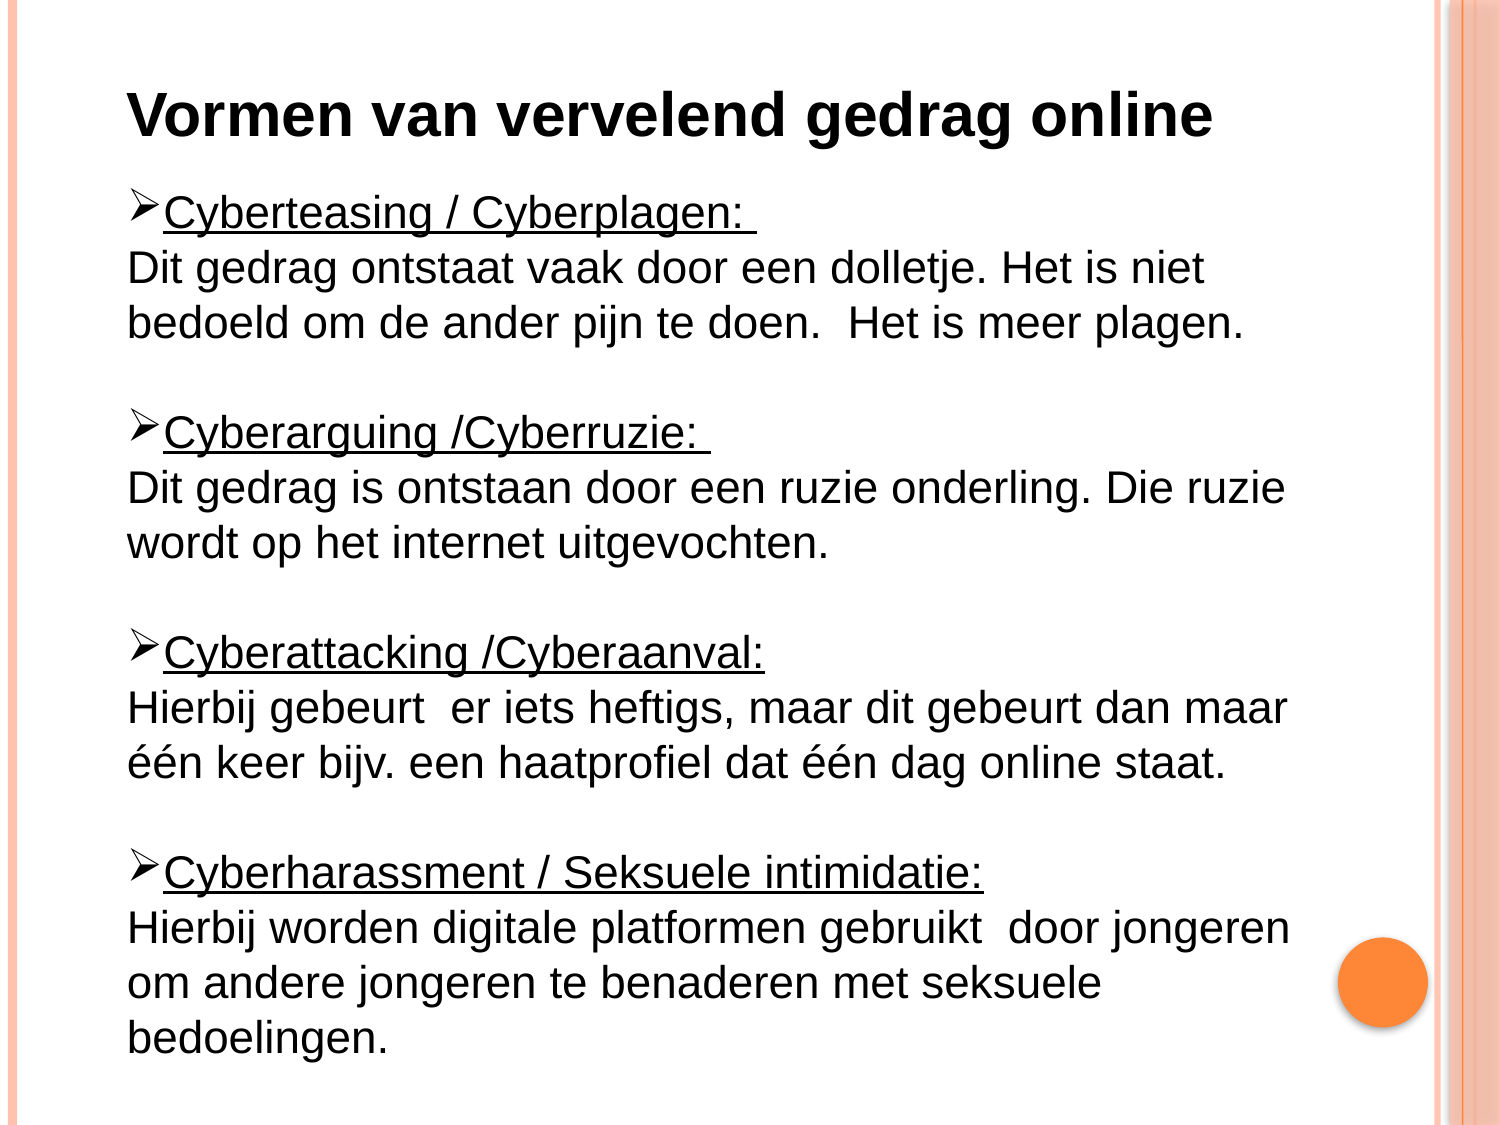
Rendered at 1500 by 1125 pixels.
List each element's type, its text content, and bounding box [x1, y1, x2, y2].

text_box Cyberteasing / Cyberplagen: Dit gedrag ontstaat vaak door een dolletje. Het is niet bedoeld om de ander pijn te doen. Het is meer plagen. Cyberarguing /Cyberruzie: Dit gedrag is ontstaan door een ruzie onderling. Die ruzie wordt op het internet uitgevochten. Cyberattacking /Cyberaanval: Hierbij gebeurt er iets heftigs, maar dit gebeurt dan maar één keer bijv. een haatprofiel dat één dag online staat. Cyberharassment / Seksuele intimidatie: Hierbij worden digitale platformen gebruikt door jongeren om andere jongeren te benaderen met seksuele bedoelingen. [112, 175, 1353, 1116]
text_box Vormen van vervelend gedrag online [112, 66, 1294, 157]
